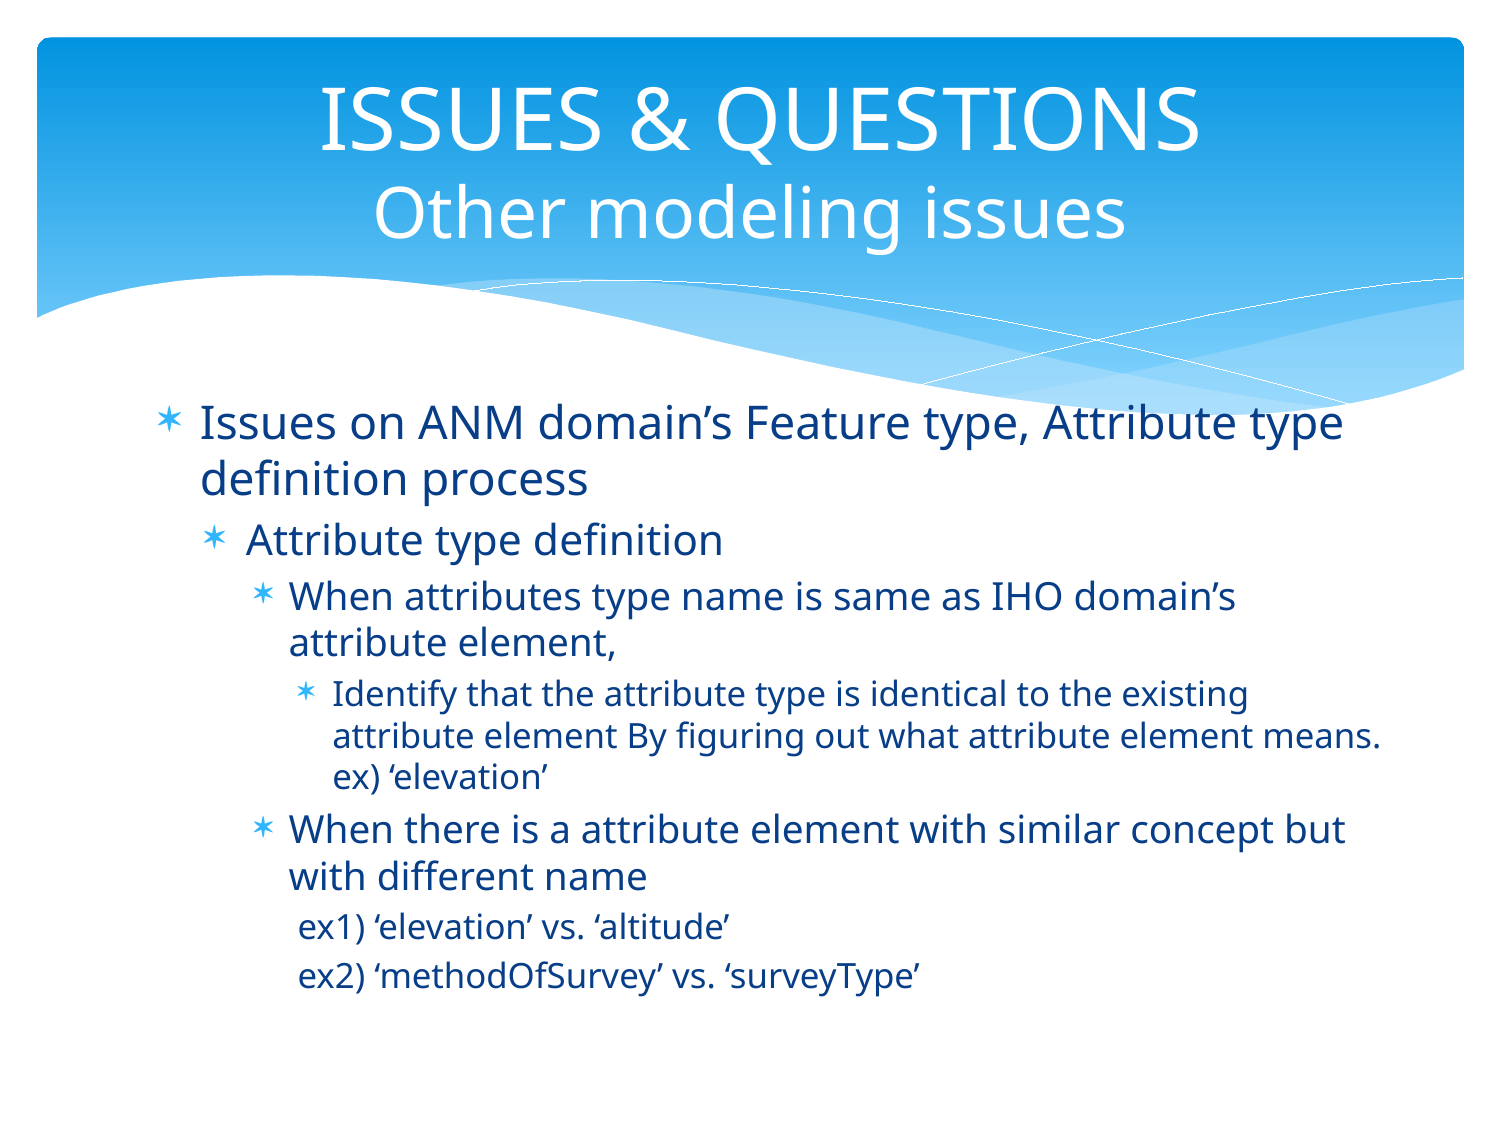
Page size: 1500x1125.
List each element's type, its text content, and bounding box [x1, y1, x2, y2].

title ISSUES & QUESTIONS Other modeling issues [75, 55, 1425, 261]
list Issues on ANM domain’s Feature type, Attribute type definition process Attribute type definition When attributes type name is same as IHO domain’s attribute element, Identify that the attribute type is identical to the existing attribute element By figuring out what attribute element means. ex) ‘elevation’ When there is a attribute element with similar concept but with different name ex1) ‘elevation’ vs. ‘altitude’ ex2) ‘methodOfSurvey’ vs. ‘surveyType’ [143, 385, 1407, 1035]
